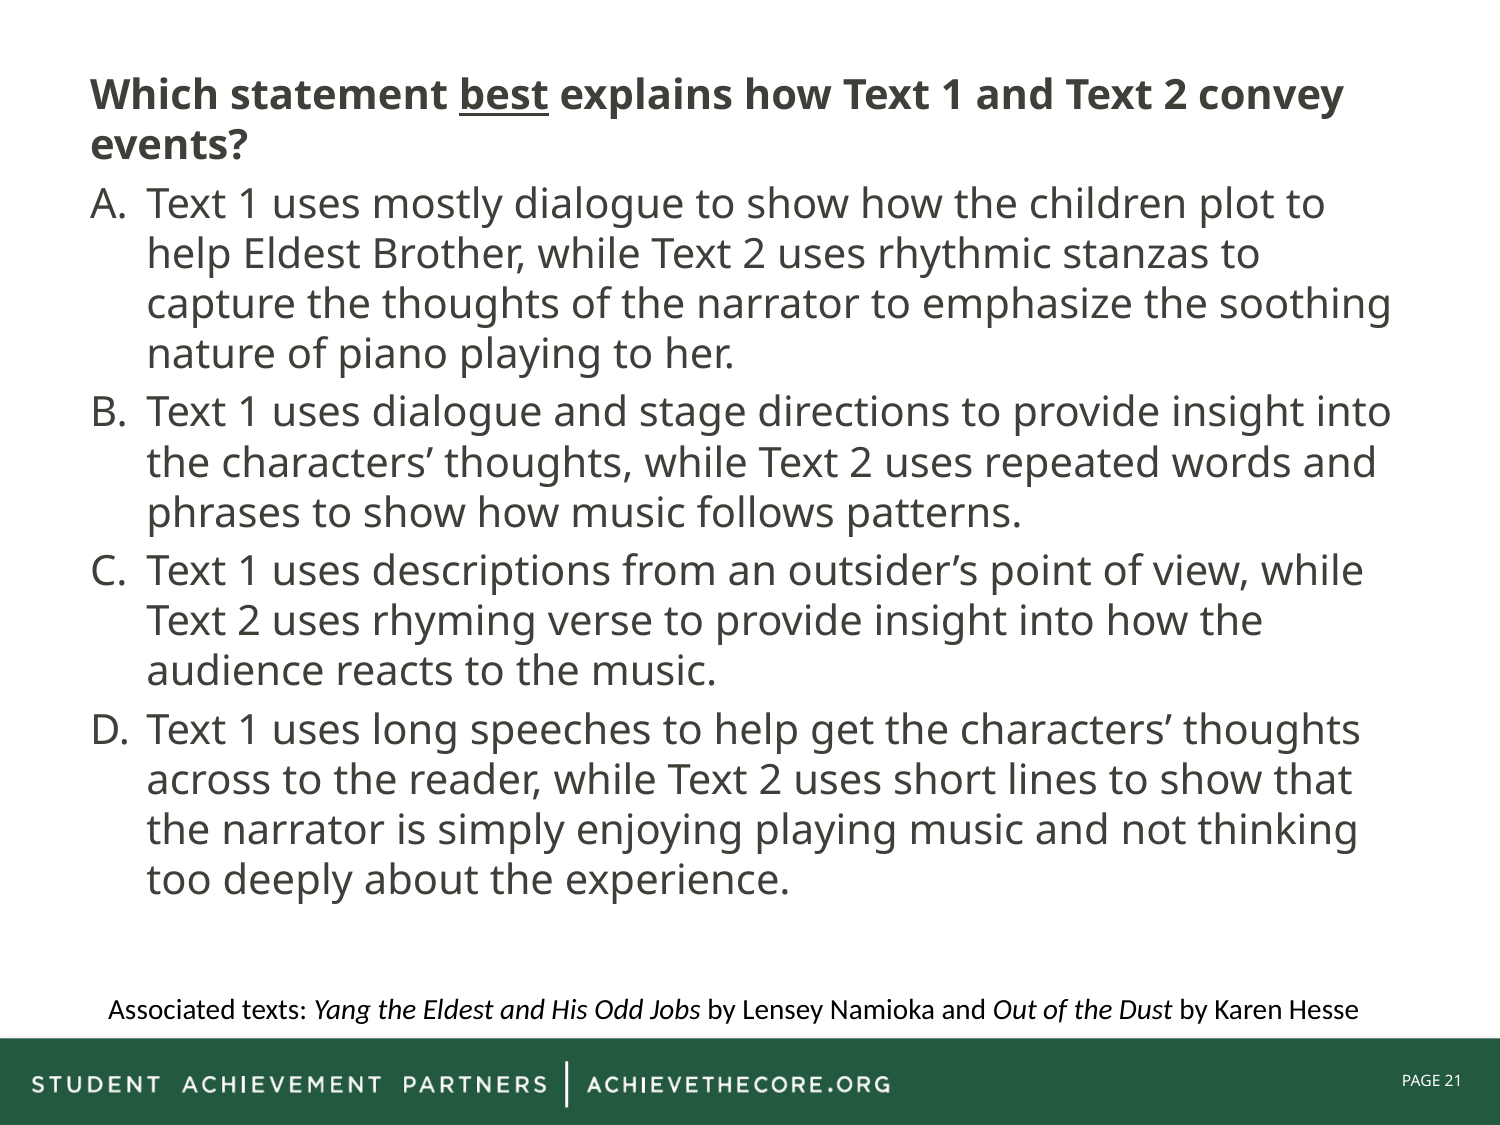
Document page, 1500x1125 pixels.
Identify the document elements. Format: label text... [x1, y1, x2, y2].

text_box Associated texts: Yang the Eldest and His Odd Jobs by Lensey Namioka and Out of the Dust by Karen Hesse [74, 983, 1393, 1033]
list Which statement best explains how Text 1 and Text 2 convey events? Text 1 uses mostly dialogue to show how the children plot to help Eldest Brother, while Text 2 uses rhythmic stanzas to capture the thoughts of the narrator to emphasize the soothing nature of piano playing to her. Text 1 uses dialogue and stage directions to provide insight into the characters’ thoughts, while Text 2 uses repeated words and phrases to show how music follows patterns. Text 1 uses descriptions from an outsider’s point of view, while Text 2 uses rhyming verse to provide insight into how the audience reacts to the music. Text 1 uses long speeches to help get the characters’ thoughts across to the reader, while Text 2 uses short lines to show that the narrator is simply enjoying playing music and not thinking too deeply about the experience. [75, 60, 1425, 984]
